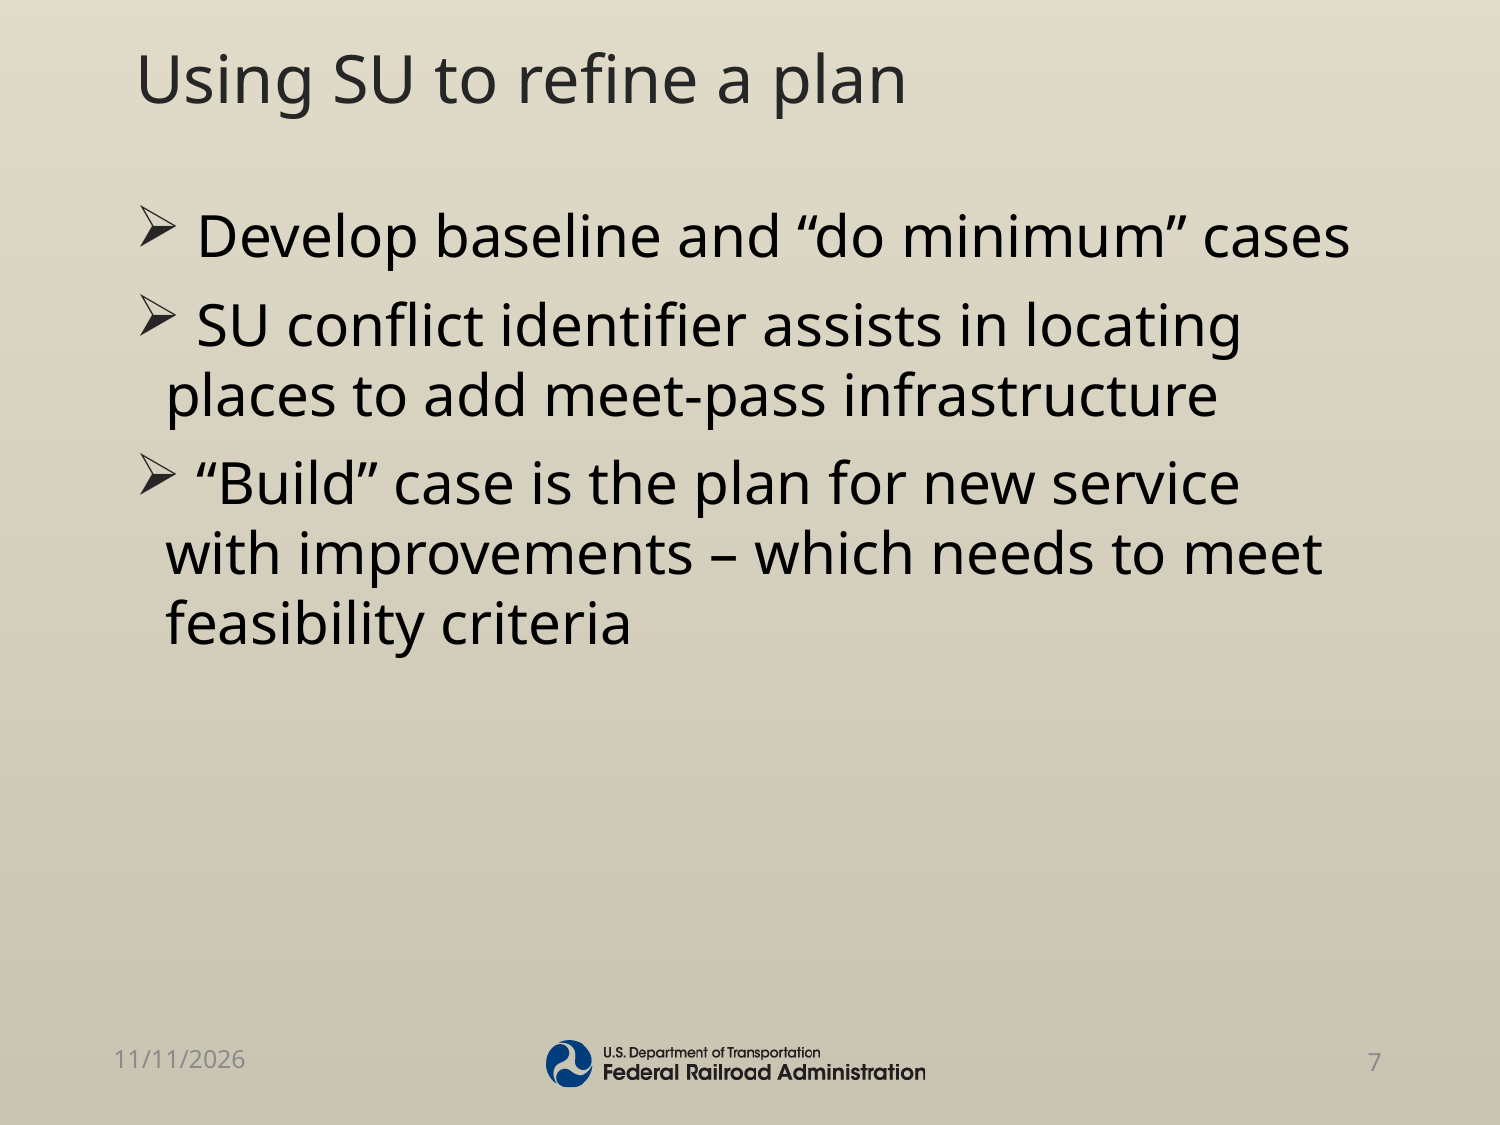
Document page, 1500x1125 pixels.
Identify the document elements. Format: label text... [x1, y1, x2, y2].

list Develop baseline and “do minimum” cases SU conflict identifier assists in locating places to add meet-pass infrastructure “Build” case is the plan for new service with improvements – which needs to meet feasibility criteria [120, 191, 1380, 1010]
slide_number 7 [1059, 1033, 1397, 1094]
picture [526, 1035, 926, 1088]
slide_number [98, 1030, 436, 1091]
title Using SU to refine a plan [120, 20, 1380, 145]
